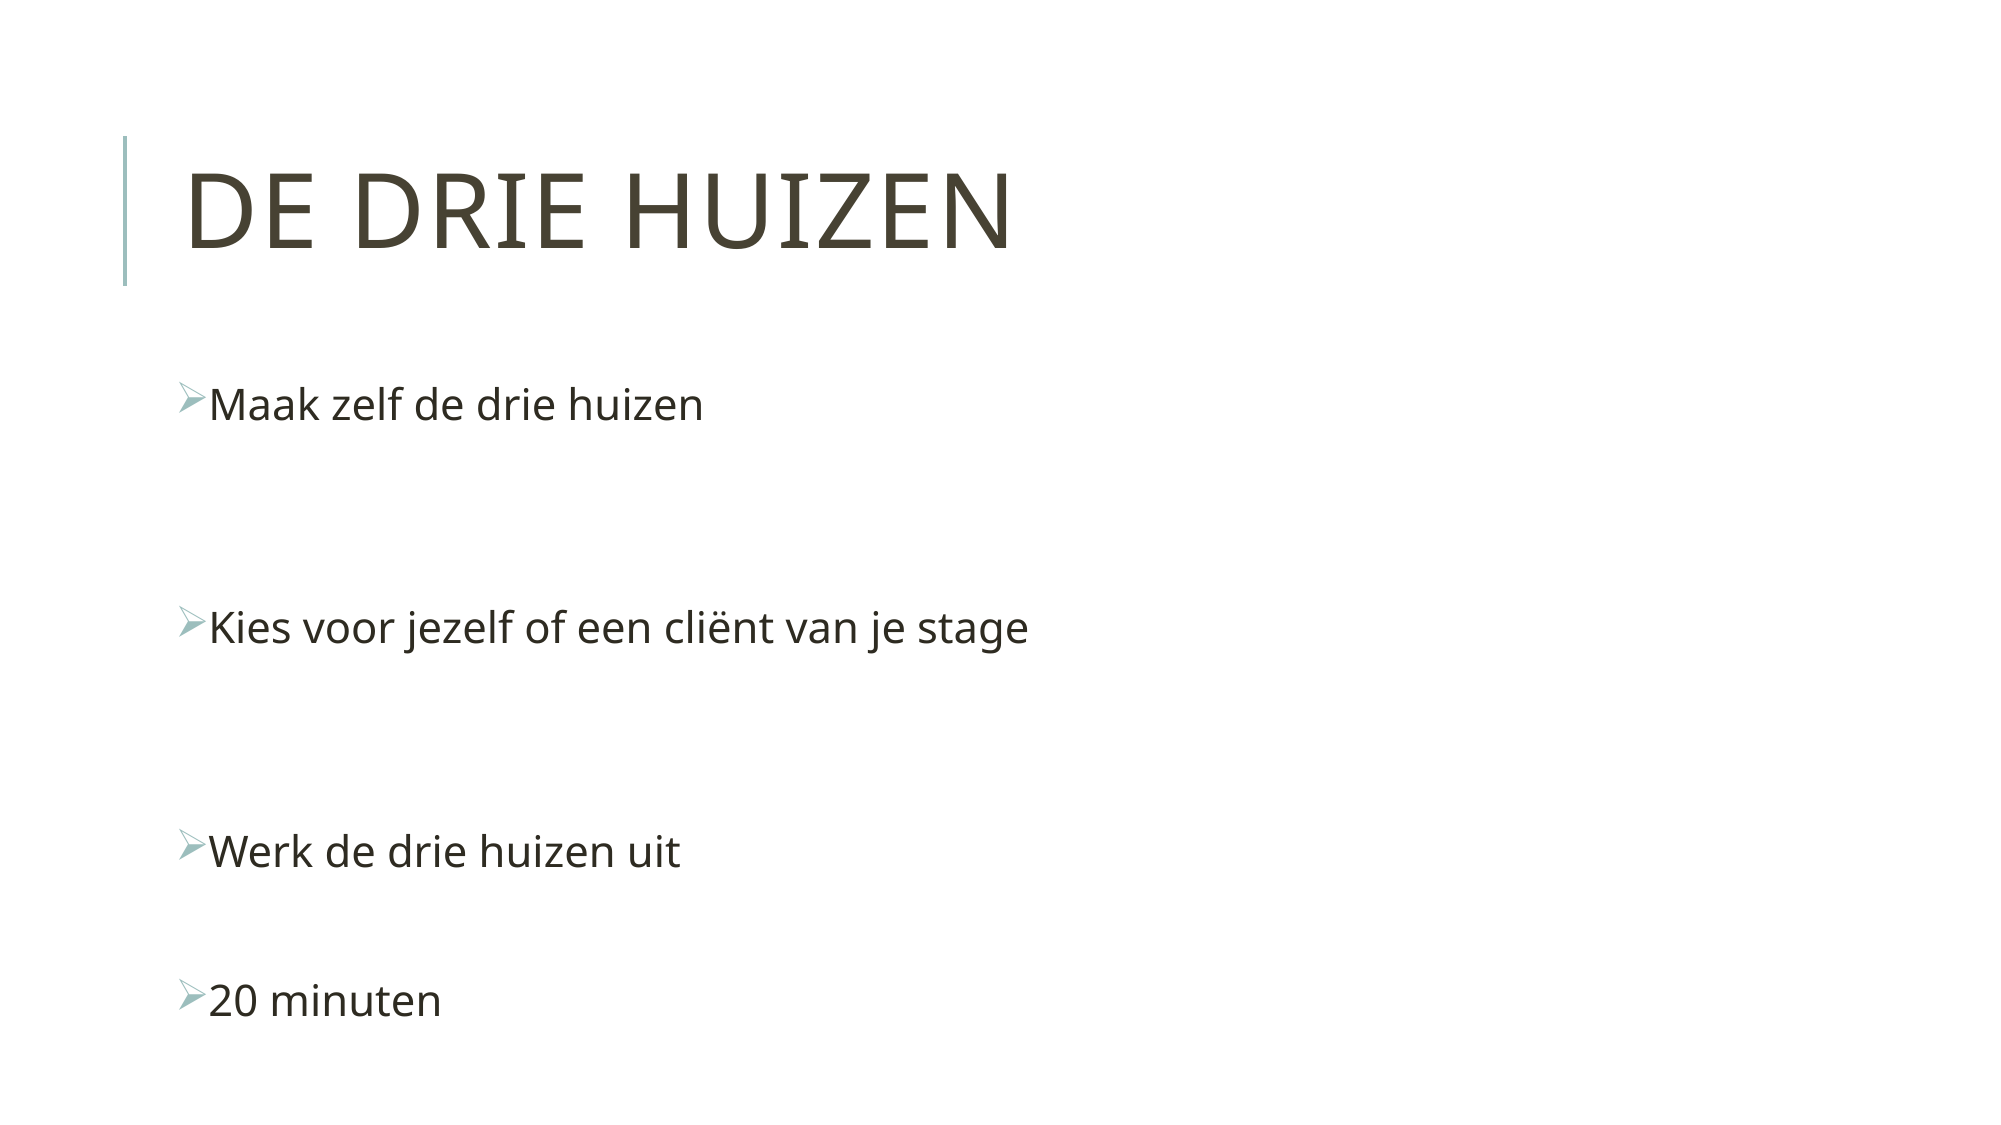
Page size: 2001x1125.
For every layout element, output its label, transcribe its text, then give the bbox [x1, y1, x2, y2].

list Maak zelf de drie huizen Kies voor jezelf of een cliënt van je stage Werk de drie huizen uit 20 minuten [168, 375, 1763, 1035]
title De drie huizen [168, 96, 1763, 342]
